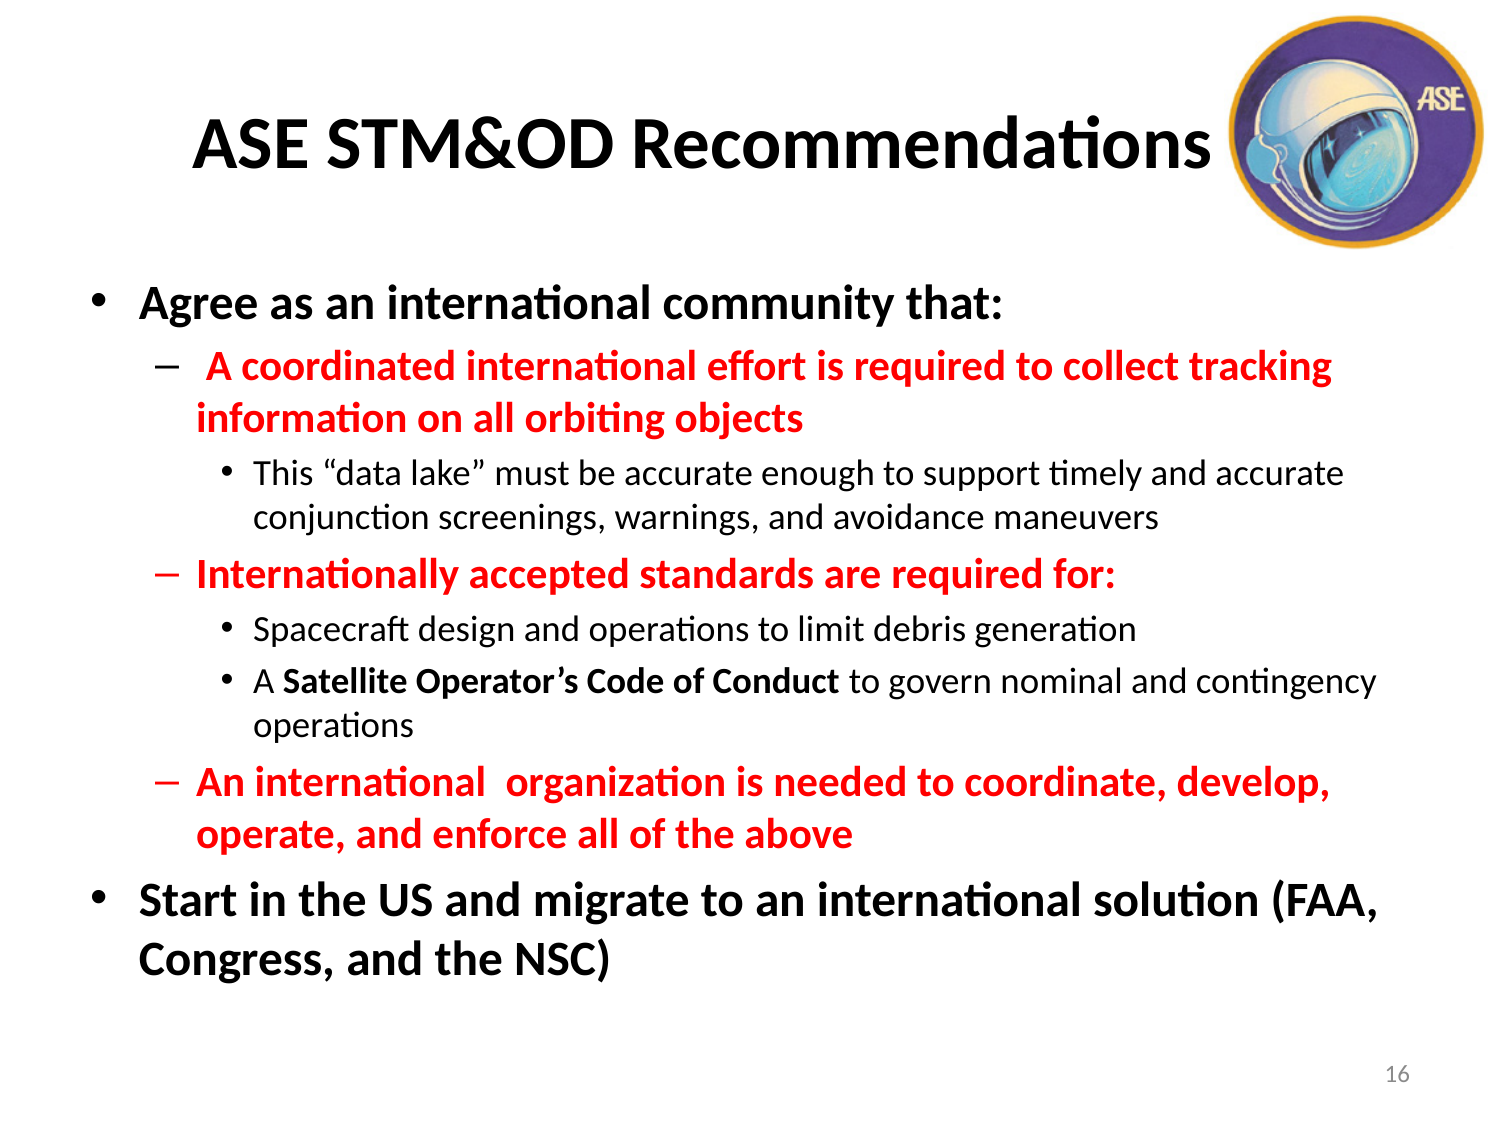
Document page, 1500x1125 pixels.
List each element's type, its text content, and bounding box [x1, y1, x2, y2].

picture [1224, 12, 1488, 250]
slide_number 16 [1074, 1042, 1425, 1103]
title ASE STM&OD Recommendations [75, 45, 1425, 233]
list Agree as an international community that: A coordinated international effort is required to collect tracking information on all orbiting objects This “data lake” must be accurate enough to support timely and accurate conjunction screenings, warnings, and avoidance maneuvers Internationally accepted standards are required for: Spacecraft design and operations to limit debris generation A Satellite Operator’s Code of Conduct to govern nominal and contingency operations An international organization is needed to coordinate, develop, operate, and enforce all of the above Start in the US and migrate to an international solution (FAA, Congress, and the NSC) [75, 262, 1425, 1005]
